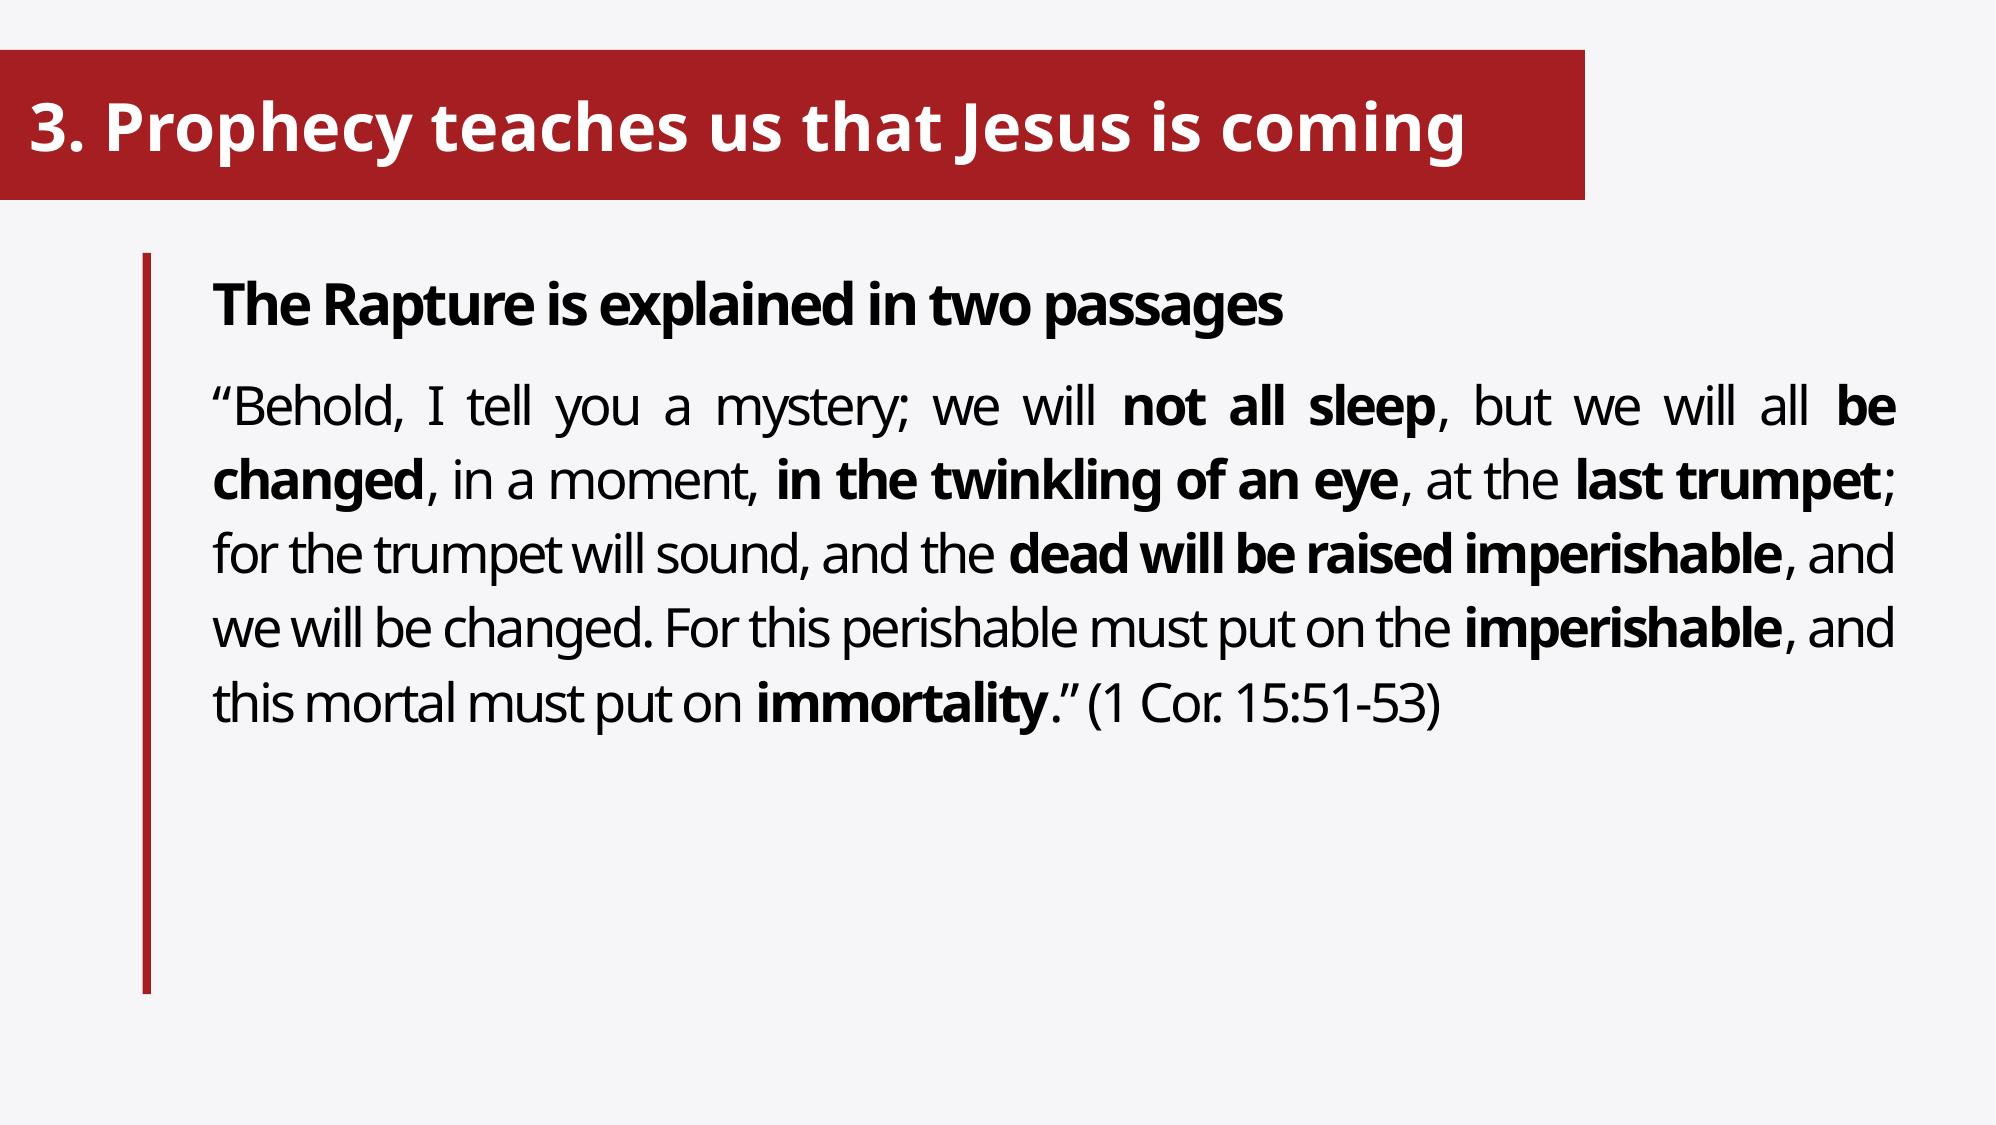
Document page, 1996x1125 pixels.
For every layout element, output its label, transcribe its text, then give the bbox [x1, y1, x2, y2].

title 3. Prophecy teaches us that Jesus is coming [14, 62, 1810, 188]
subtitle The Rapture is explained in two passages “Behold, I tell you a mystery; we will not all sleep, but we will all be changed, in a moment, in the twinkling of an eye, at the last trumpet; for the trumpet will sound, and the dead will be raised imperishable, and we will be changed. For this perishable must put on the imperishable, and this mortal must put on immortality.” (1 Cor. 15:51-53) [197, 249, 1910, 1000]
